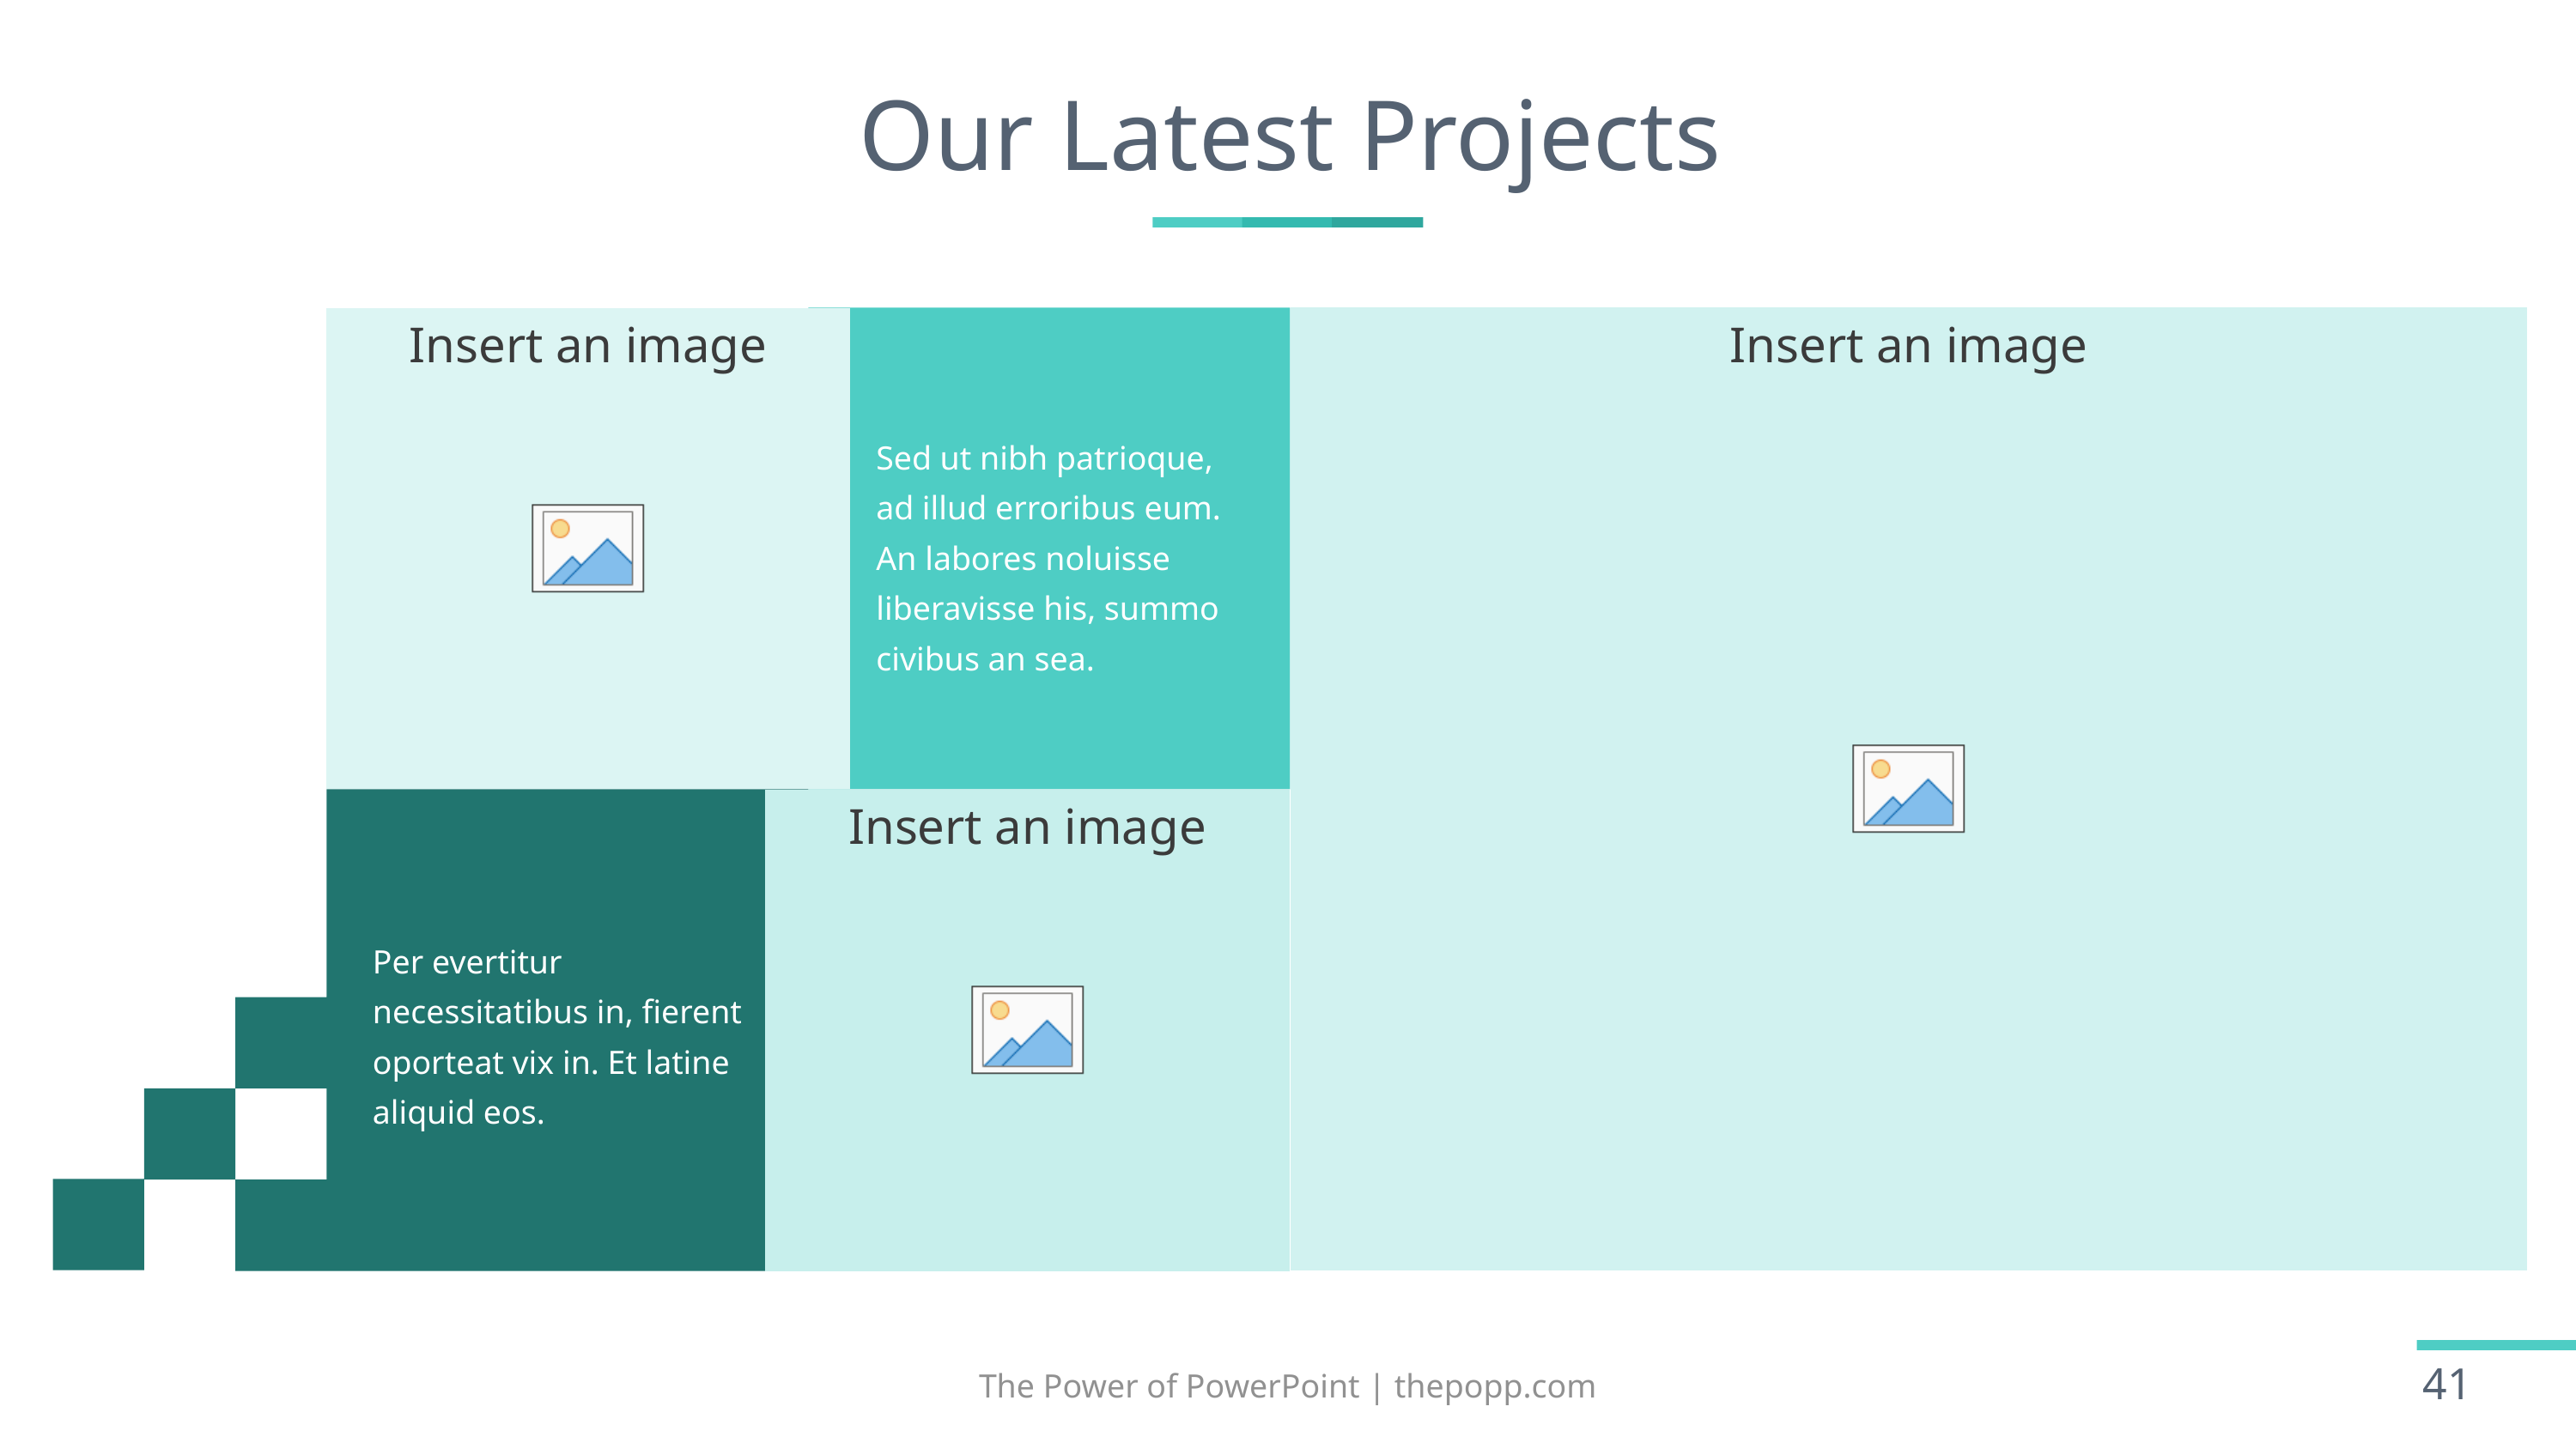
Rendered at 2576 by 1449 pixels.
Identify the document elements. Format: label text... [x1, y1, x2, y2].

footer The Power of PowerPoint | thepopp.com [853, 1349, 1723, 1427]
title Our Latest Projects [69, 49, 2512, 230]
picture [326, 307, 2528, 1271]
list Per evertitur necessitatibus in, fierent oporteat vix in. Et latine aliquid eos. [359, 835, 756, 1225]
slide_number 41 [2409, 1351, 2576, 1421]
list Sed ut nibh patrioque, ad illud erroribus eum. An labores noluisse liberavisse his, summo civibus an sea. [863, 356, 1261, 747]
